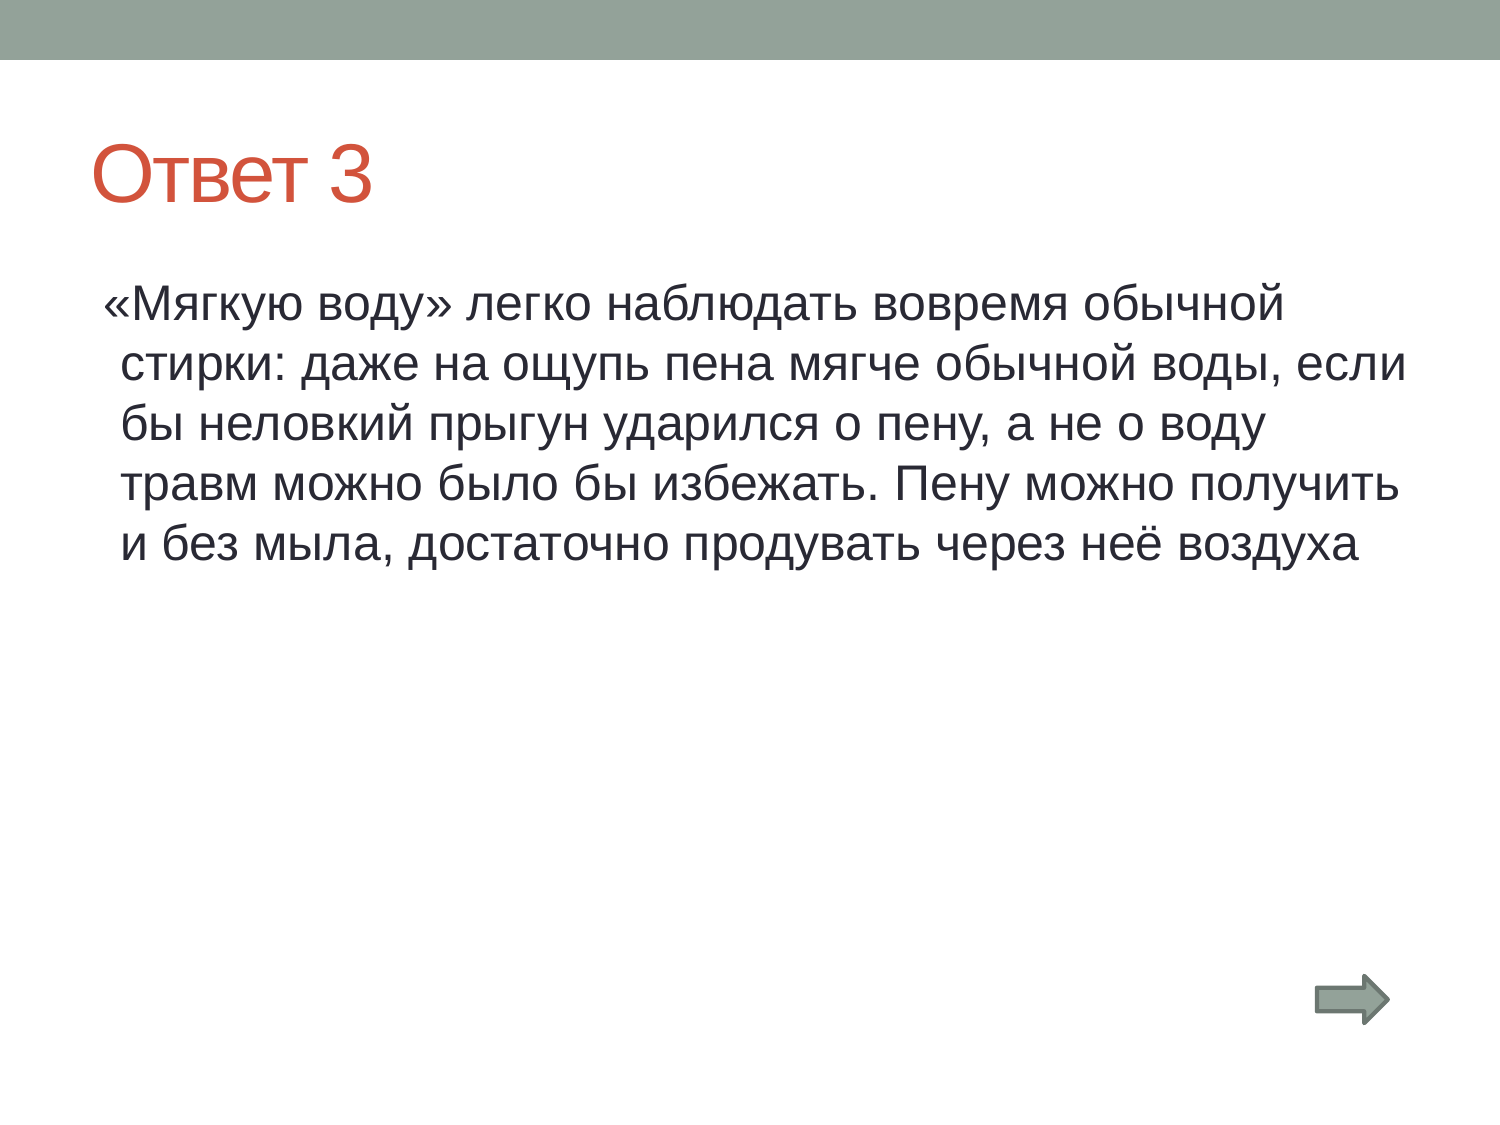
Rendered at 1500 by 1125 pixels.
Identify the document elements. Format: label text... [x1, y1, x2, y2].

title Ответ 3 [75, 87, 1425, 250]
text_box [1314, 973, 1390, 1026]
list «Мягкую воду» легко наблюдать вовремя обычной стирки: даже на ощупь пена мягче обычной воды, если бы неловкий прыгун ударился о пену, а не о воду травм можно было бы избежать. Пену можно получить и без мыла, достаточно продувать через неё воздуха [75, 262, 1425, 1063]
